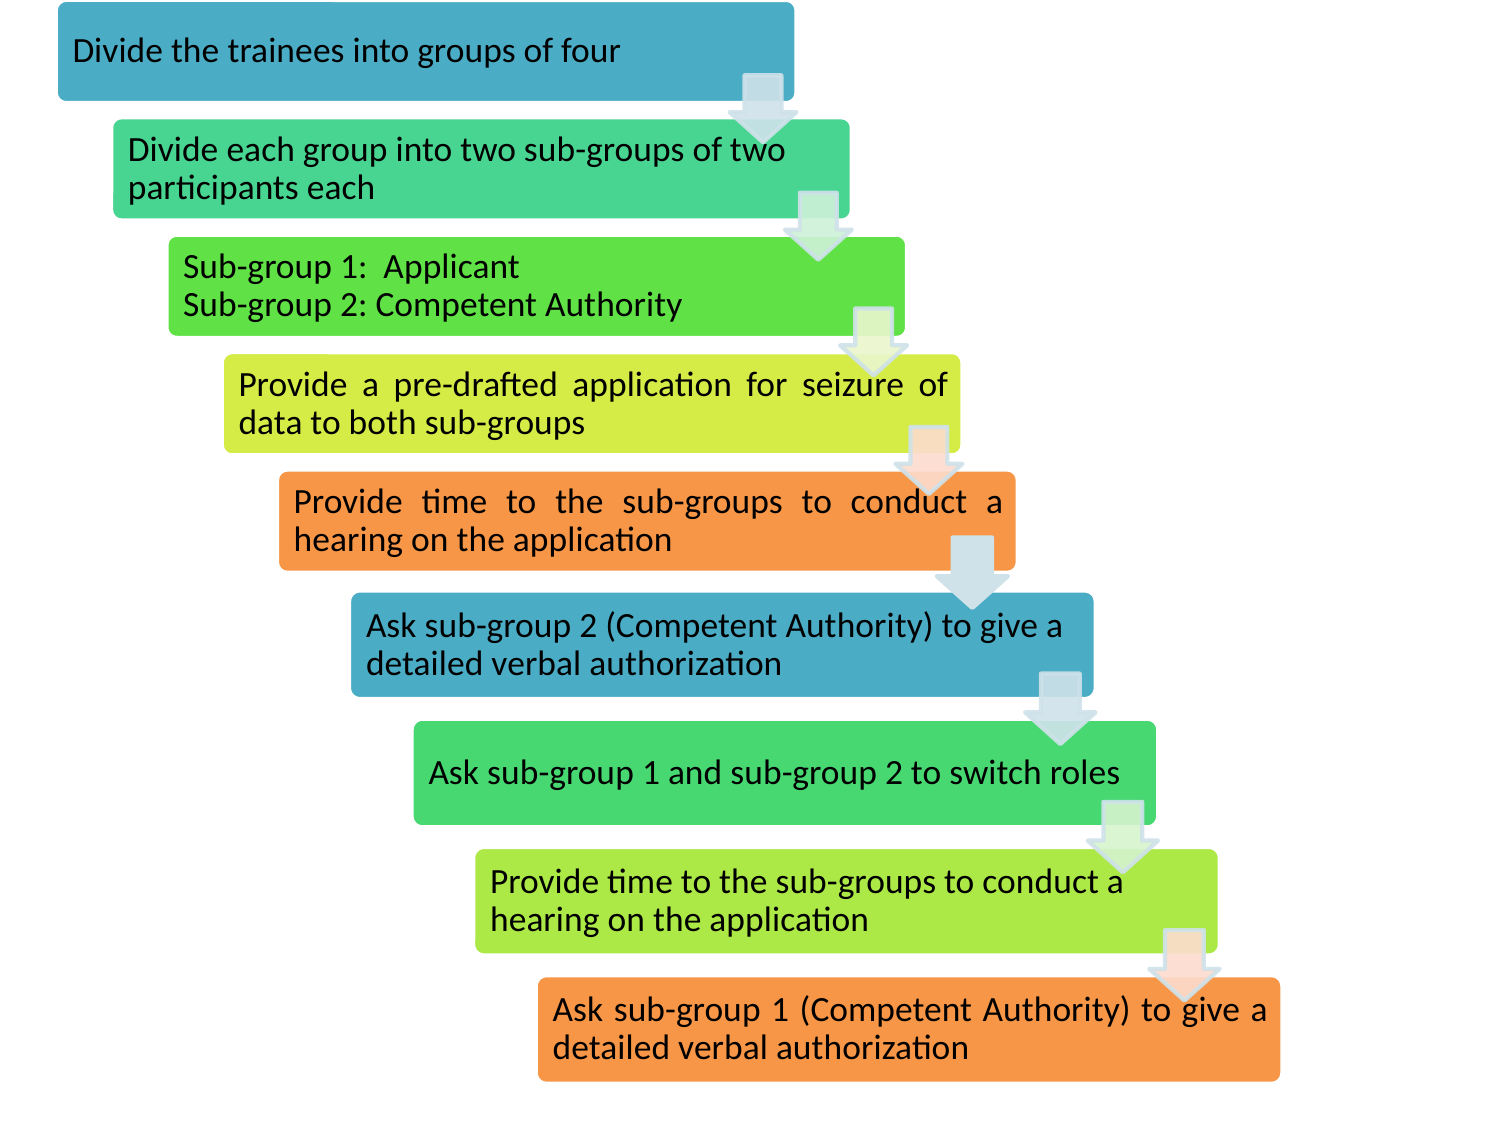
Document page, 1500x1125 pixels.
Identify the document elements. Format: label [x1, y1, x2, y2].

text_box [55, 0, 1018, 573]
text_box [936, 537, 1009, 609]
text_box [348, 590, 1283, 1085]
